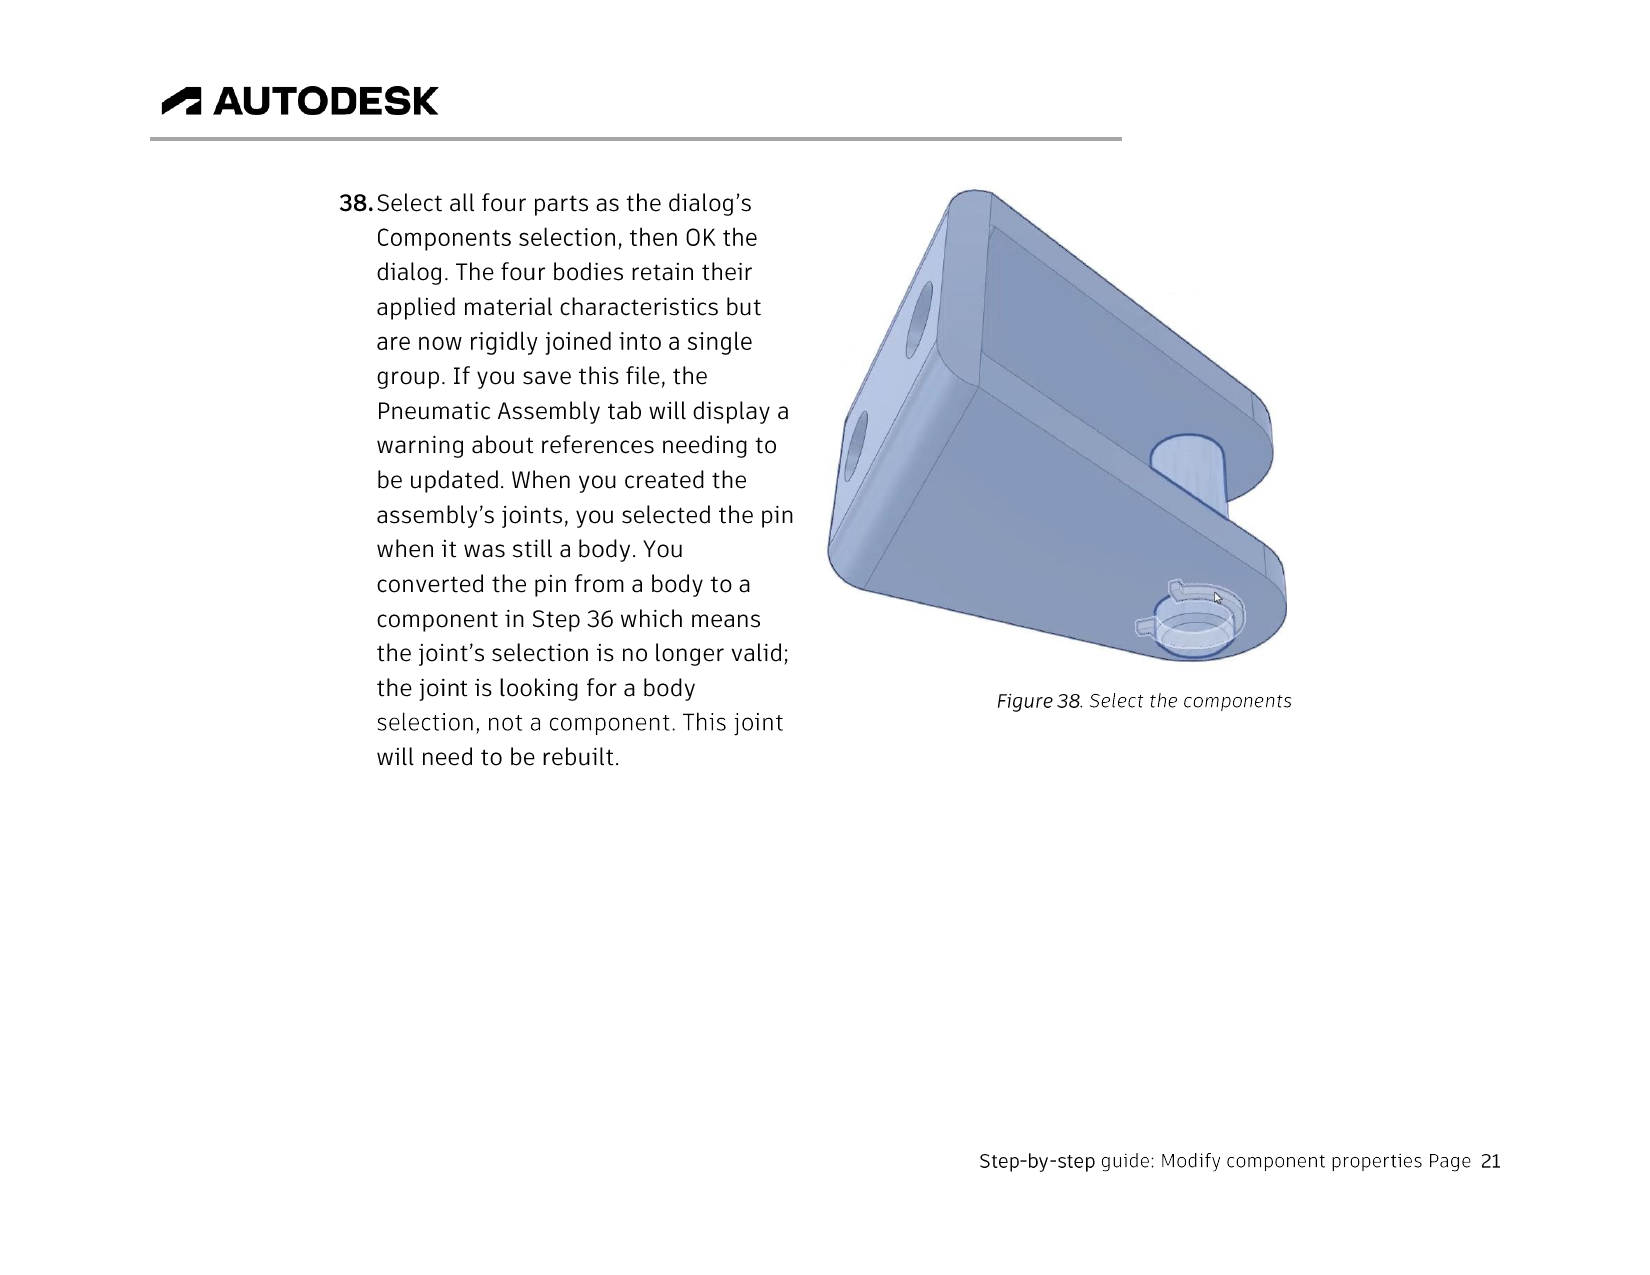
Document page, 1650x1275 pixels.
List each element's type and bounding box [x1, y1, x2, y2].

text_box [996, 687, 1302, 714]
picture [160, 85, 439, 116]
picture [817, 186, 1289, 667]
picture [979, 1147, 1510, 1175]
text_box [339, 186, 807, 774]
